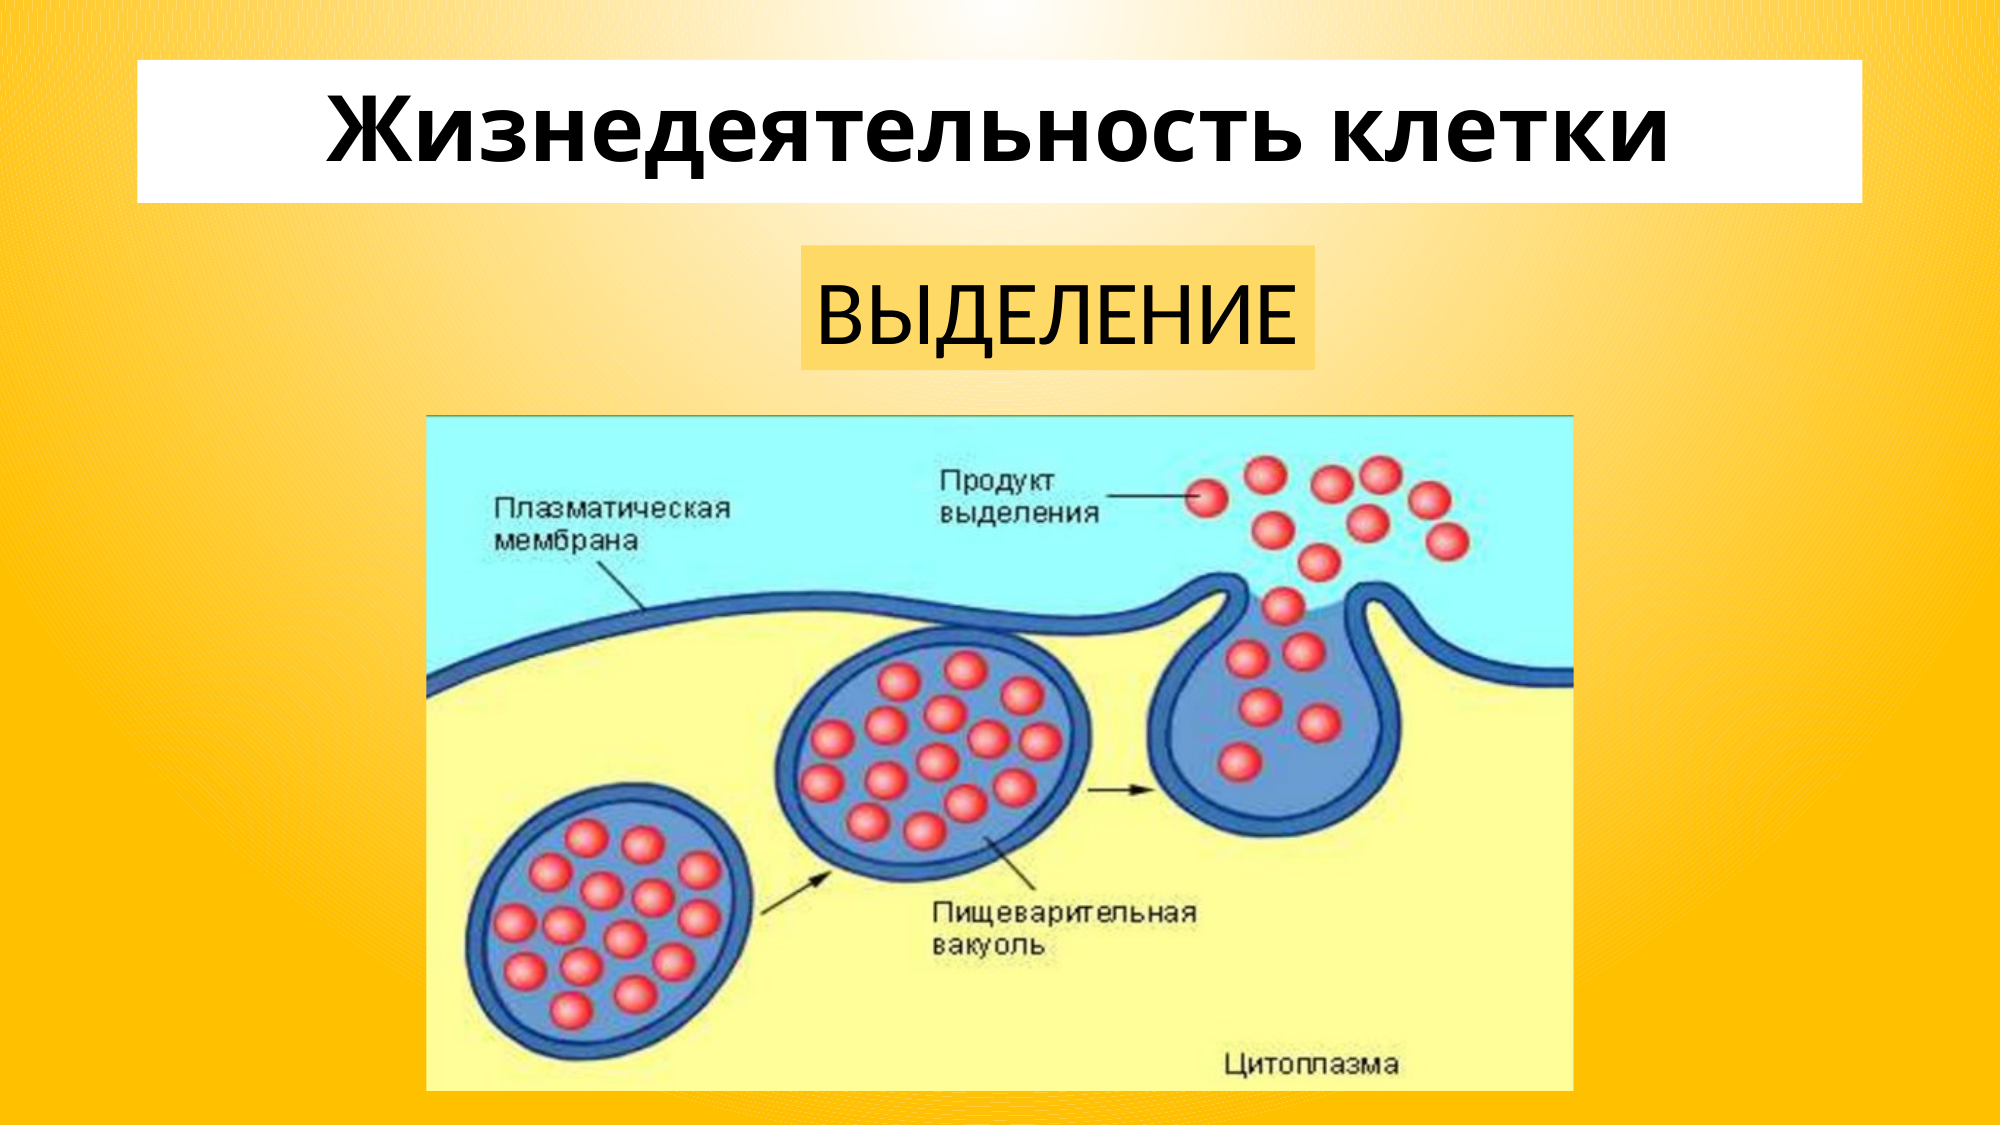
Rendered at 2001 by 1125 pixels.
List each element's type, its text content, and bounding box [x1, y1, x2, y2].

title Жизнедеятельность клетки [137, 59, 1863, 203]
picture [426, 415, 1574, 1091]
text_box ВЫДЕЛЕНИЕ [801, 245, 1315, 371]
